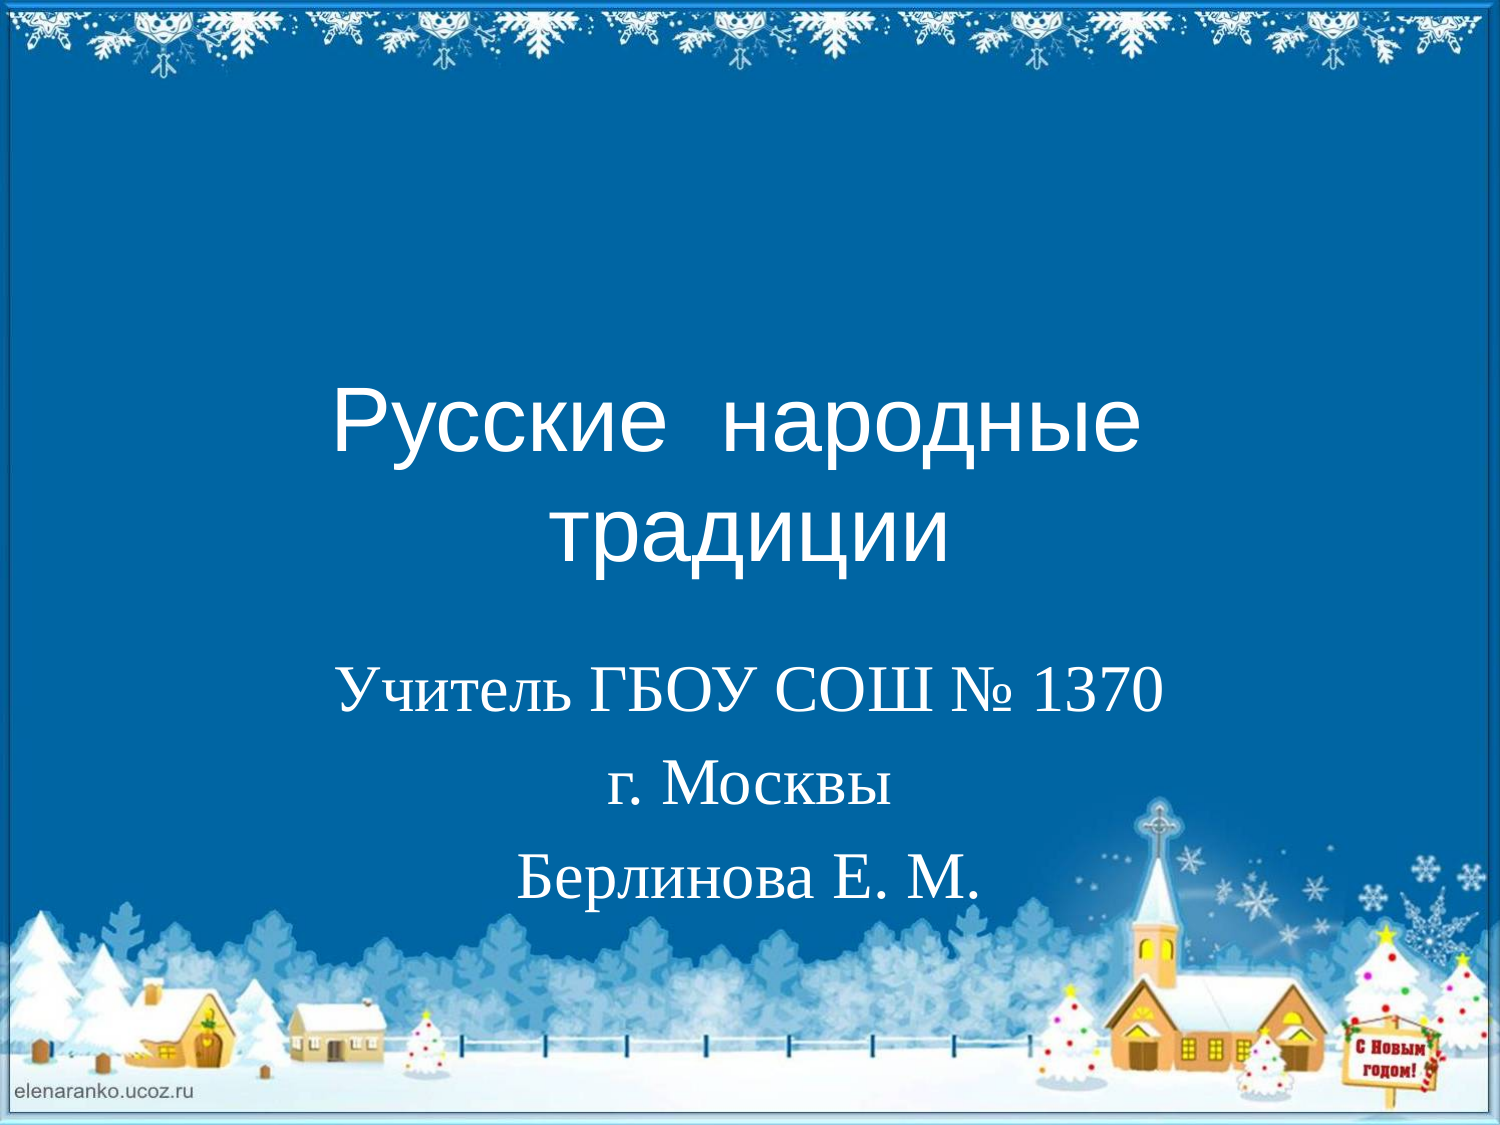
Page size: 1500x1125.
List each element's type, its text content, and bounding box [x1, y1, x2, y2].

subtitle Учитель ГБОУ СОШ № 1370 г. Москвы Берлинова Е. М. [225, 637, 1275, 925]
title Русские народные традиции [112, 349, 1388, 591]
picture [0, 0, 1500, 1125]
